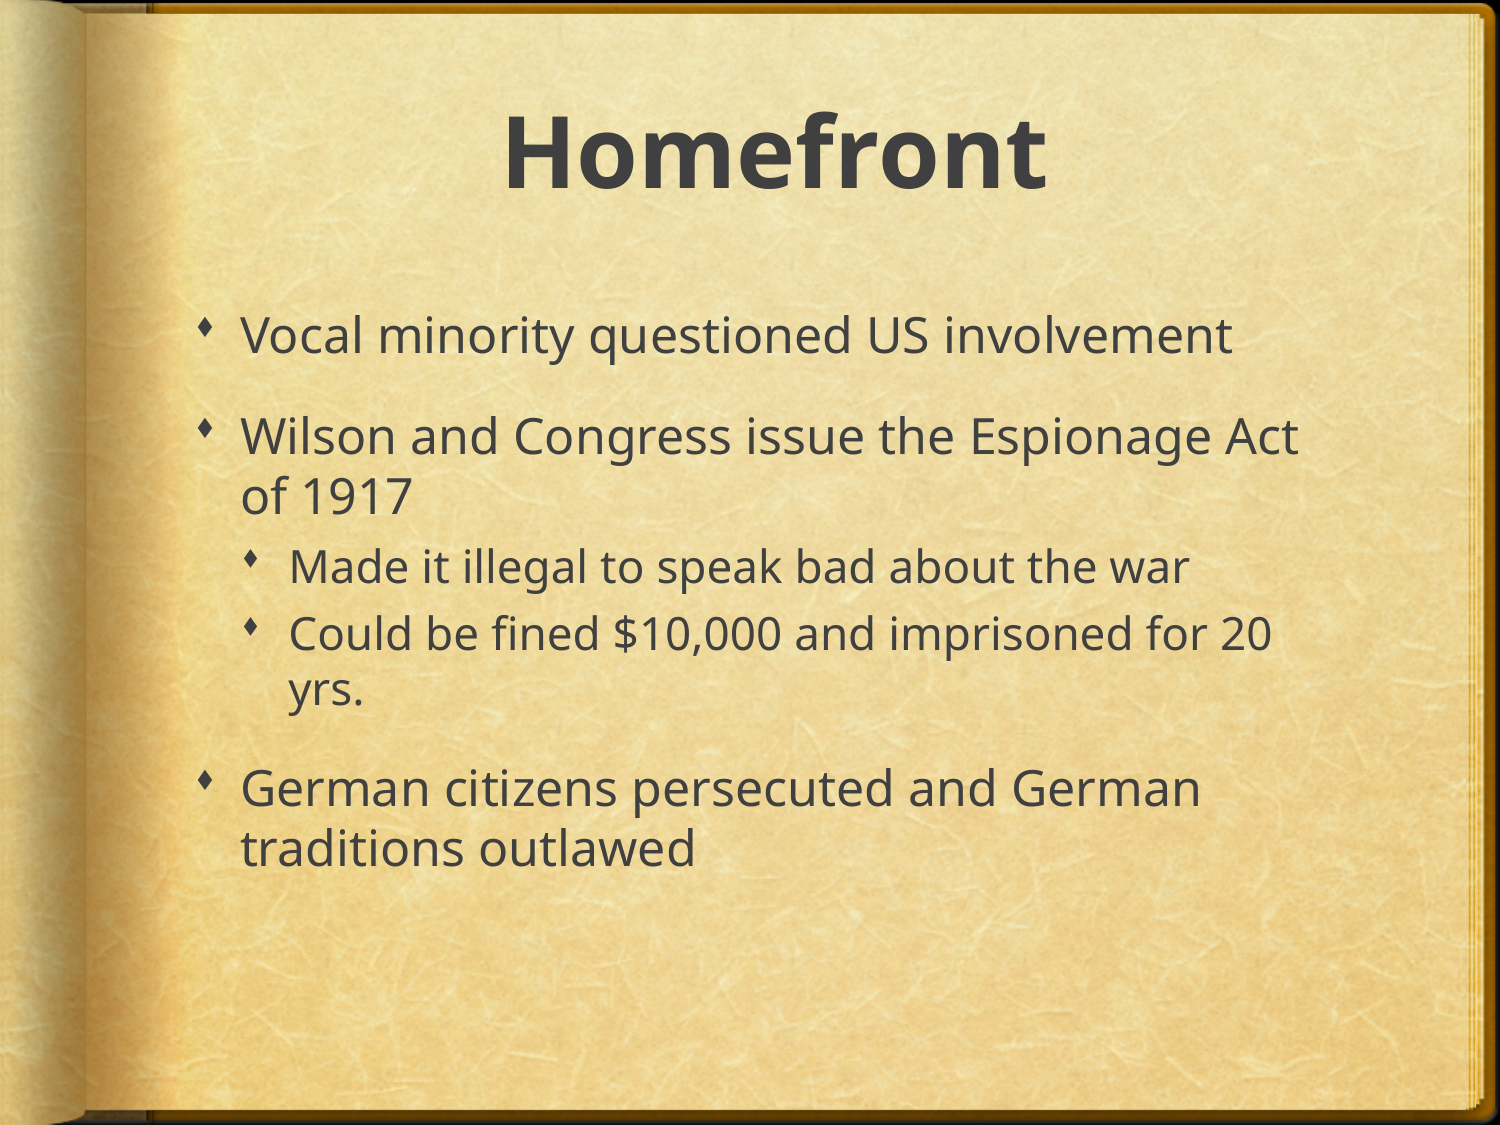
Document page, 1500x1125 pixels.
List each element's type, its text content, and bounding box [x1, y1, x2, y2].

title Homefront [178, 45, 1372, 265]
list Vocal minority questioned US involvement Wilson and Congress issue the Espionage Act of 1917 Made it illegal to speak bad about the war Could be fined $10,000 and imprisoned for 20 yrs. German citizens persecuted and German traditions outlawed [178, 295, 1372, 1005]
picture [0, 0, 1500, 1125]
